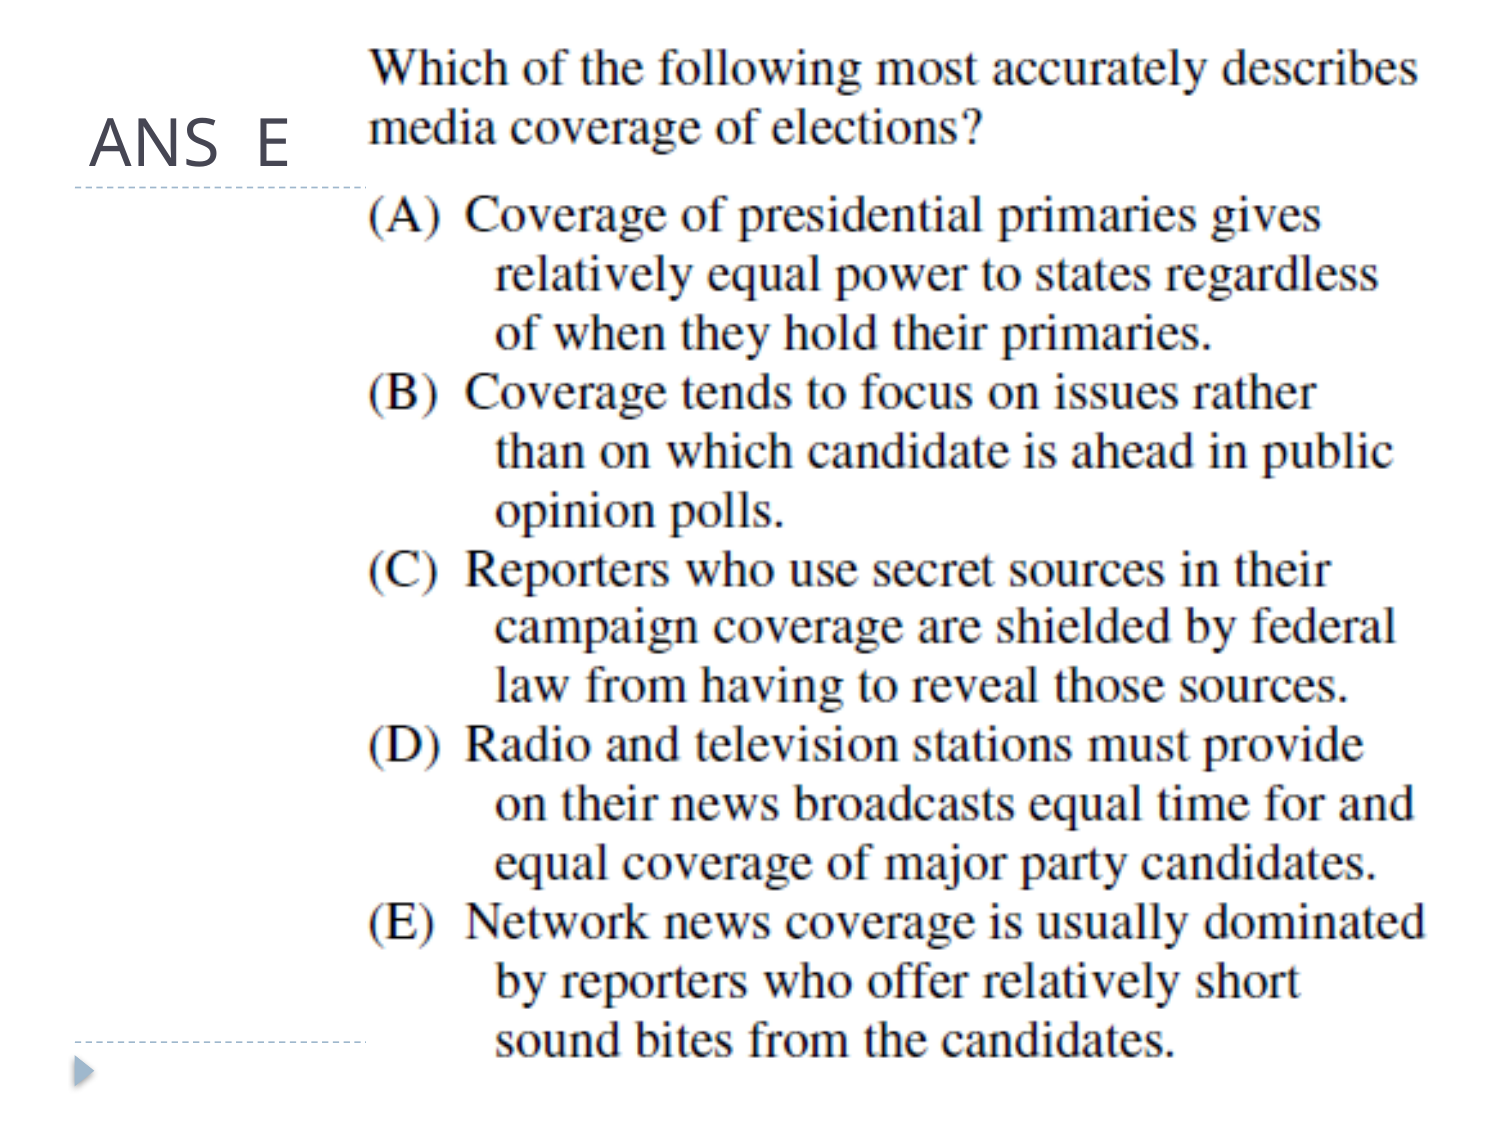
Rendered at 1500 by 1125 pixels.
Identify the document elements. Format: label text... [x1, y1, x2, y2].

title ANS E [75, 24, 1425, 188]
picture [366, 42, 1446, 1063]
